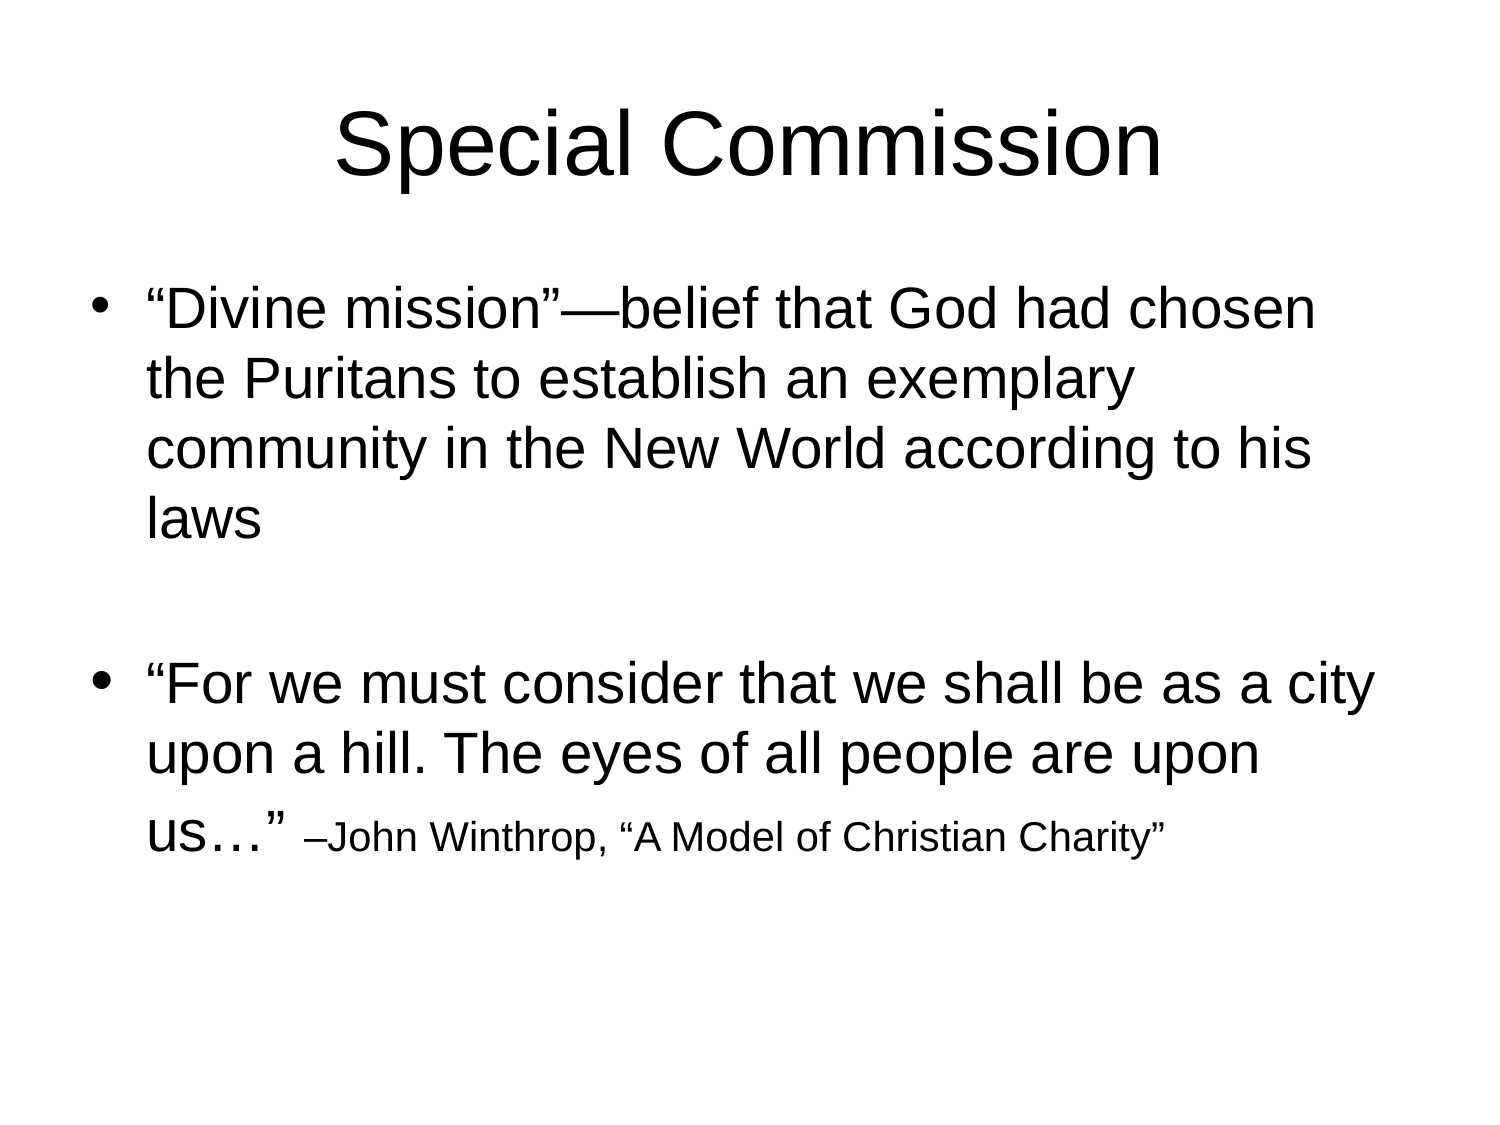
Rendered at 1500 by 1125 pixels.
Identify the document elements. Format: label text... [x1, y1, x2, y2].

list “Divine mission”—belief that God had chosen the Puritans to establish an exemplary community in the New World according to his laws “For we must consider that we shall be as a city upon a hill. The eyes of all people are upon us…” –John Winthrop, “A Model of Christian Charity” [75, 262, 1425, 1005]
title Special Commission [75, 45, 1425, 233]
